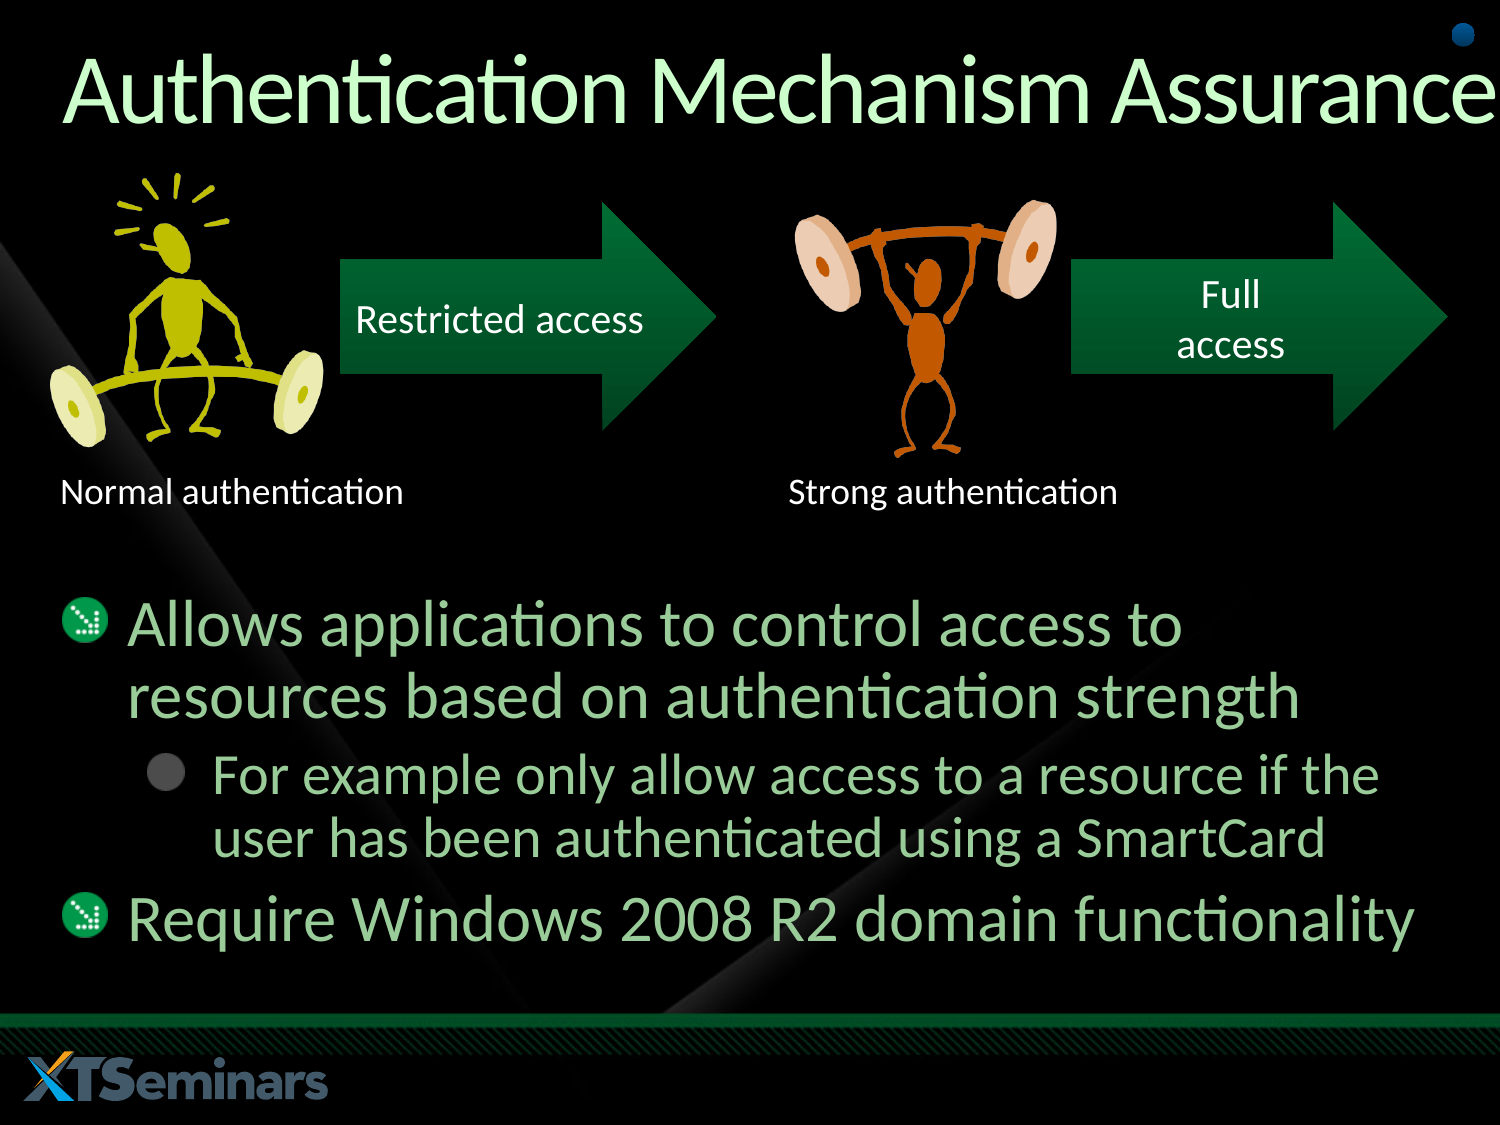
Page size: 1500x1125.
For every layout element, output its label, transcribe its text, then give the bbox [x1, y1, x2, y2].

text_box Strong authentication [773, 459, 1134, 520]
text_box Full access [1072, 202, 1448, 431]
picture [0, 0, 1500, 1125]
title Authentication Mechanism Assurance [62, 37, 1500, 256]
text_box Restricted access [340, 202, 717, 431]
text_box [1451, 23, 1475, 47]
list Allows applications to control access to resources based on authentication strength For example only allow access to a resource if the user has been authenticated using a SmartCard Require Windows 2008 R2 domain functionality [62, 588, 1438, 952]
text_box Normal authentication [45, 459, 420, 520]
